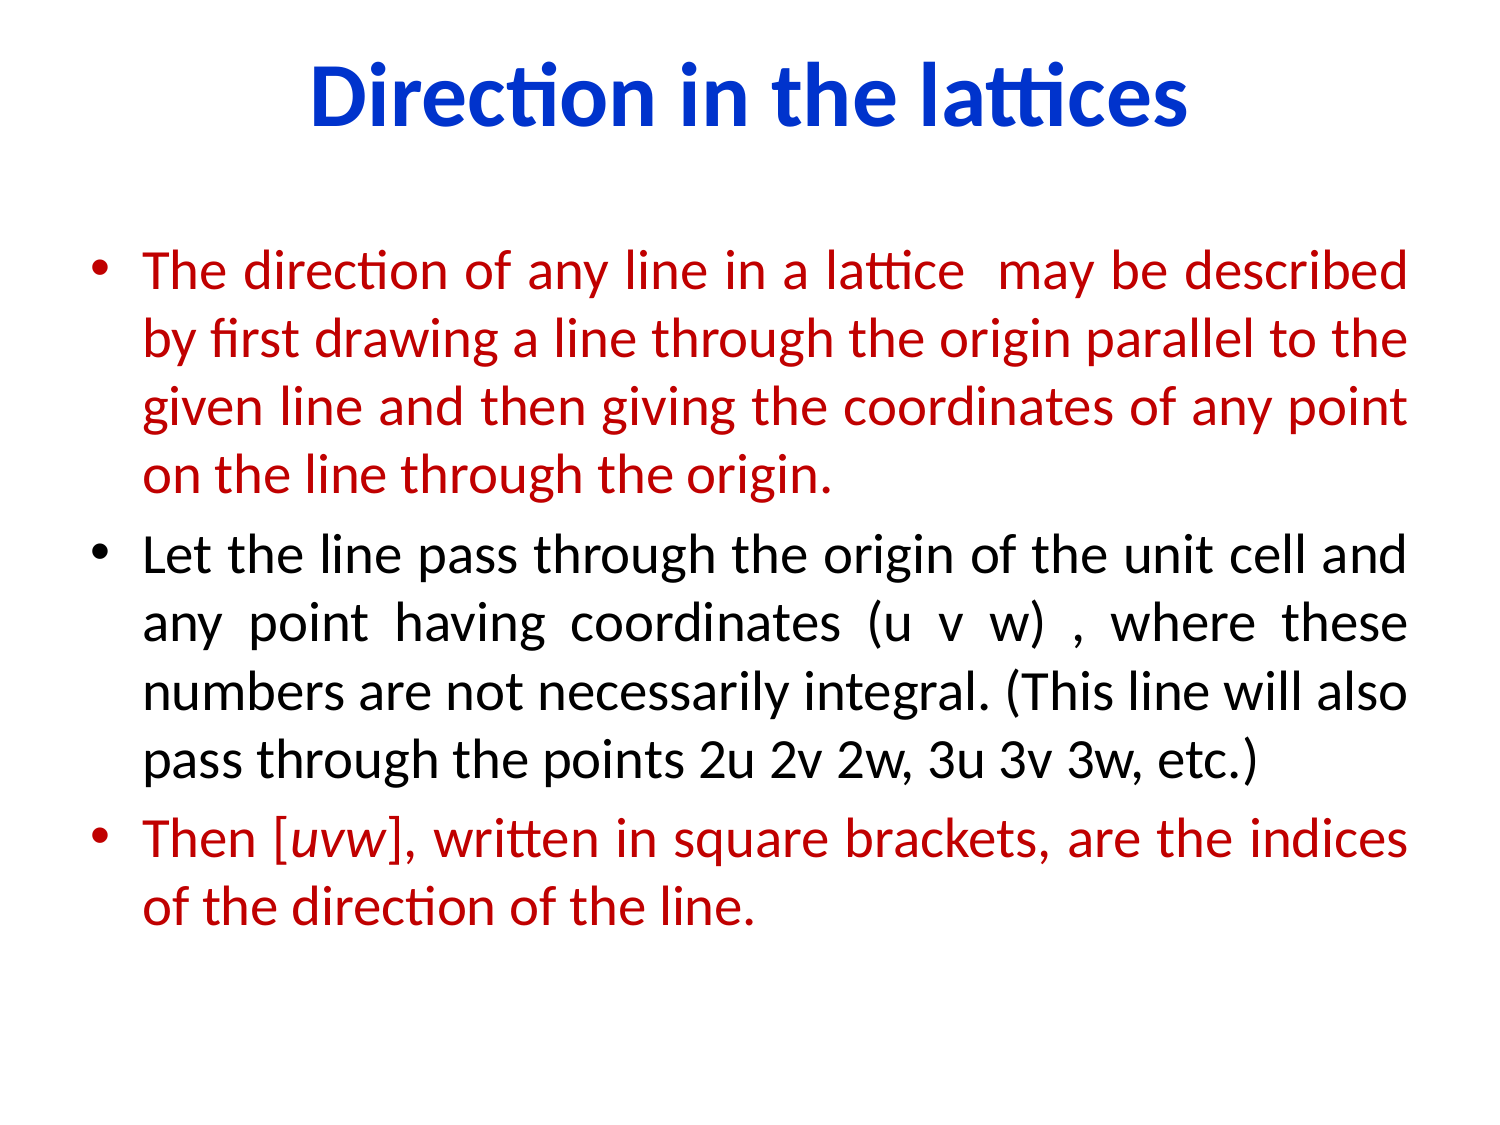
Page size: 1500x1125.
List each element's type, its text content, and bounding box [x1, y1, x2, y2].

list The direction of any line in a lattice may be described by first drawing a line through the origin parallel to the given line and then giving the coordinates of any point on the line through the origin. Let the line pass through the origin of the unit cell and any point having coordinates (u v w) , where these numbers are not necessarily integral. (This line will also pass through the points 2u 2v 2w, 3u 3v 3w, etc.) Then [uvw], written in square brackets, are the indices of the direction of the line. [75, 224, 1425, 1005]
title Direction in the lattices [75, 24, 1425, 155]
